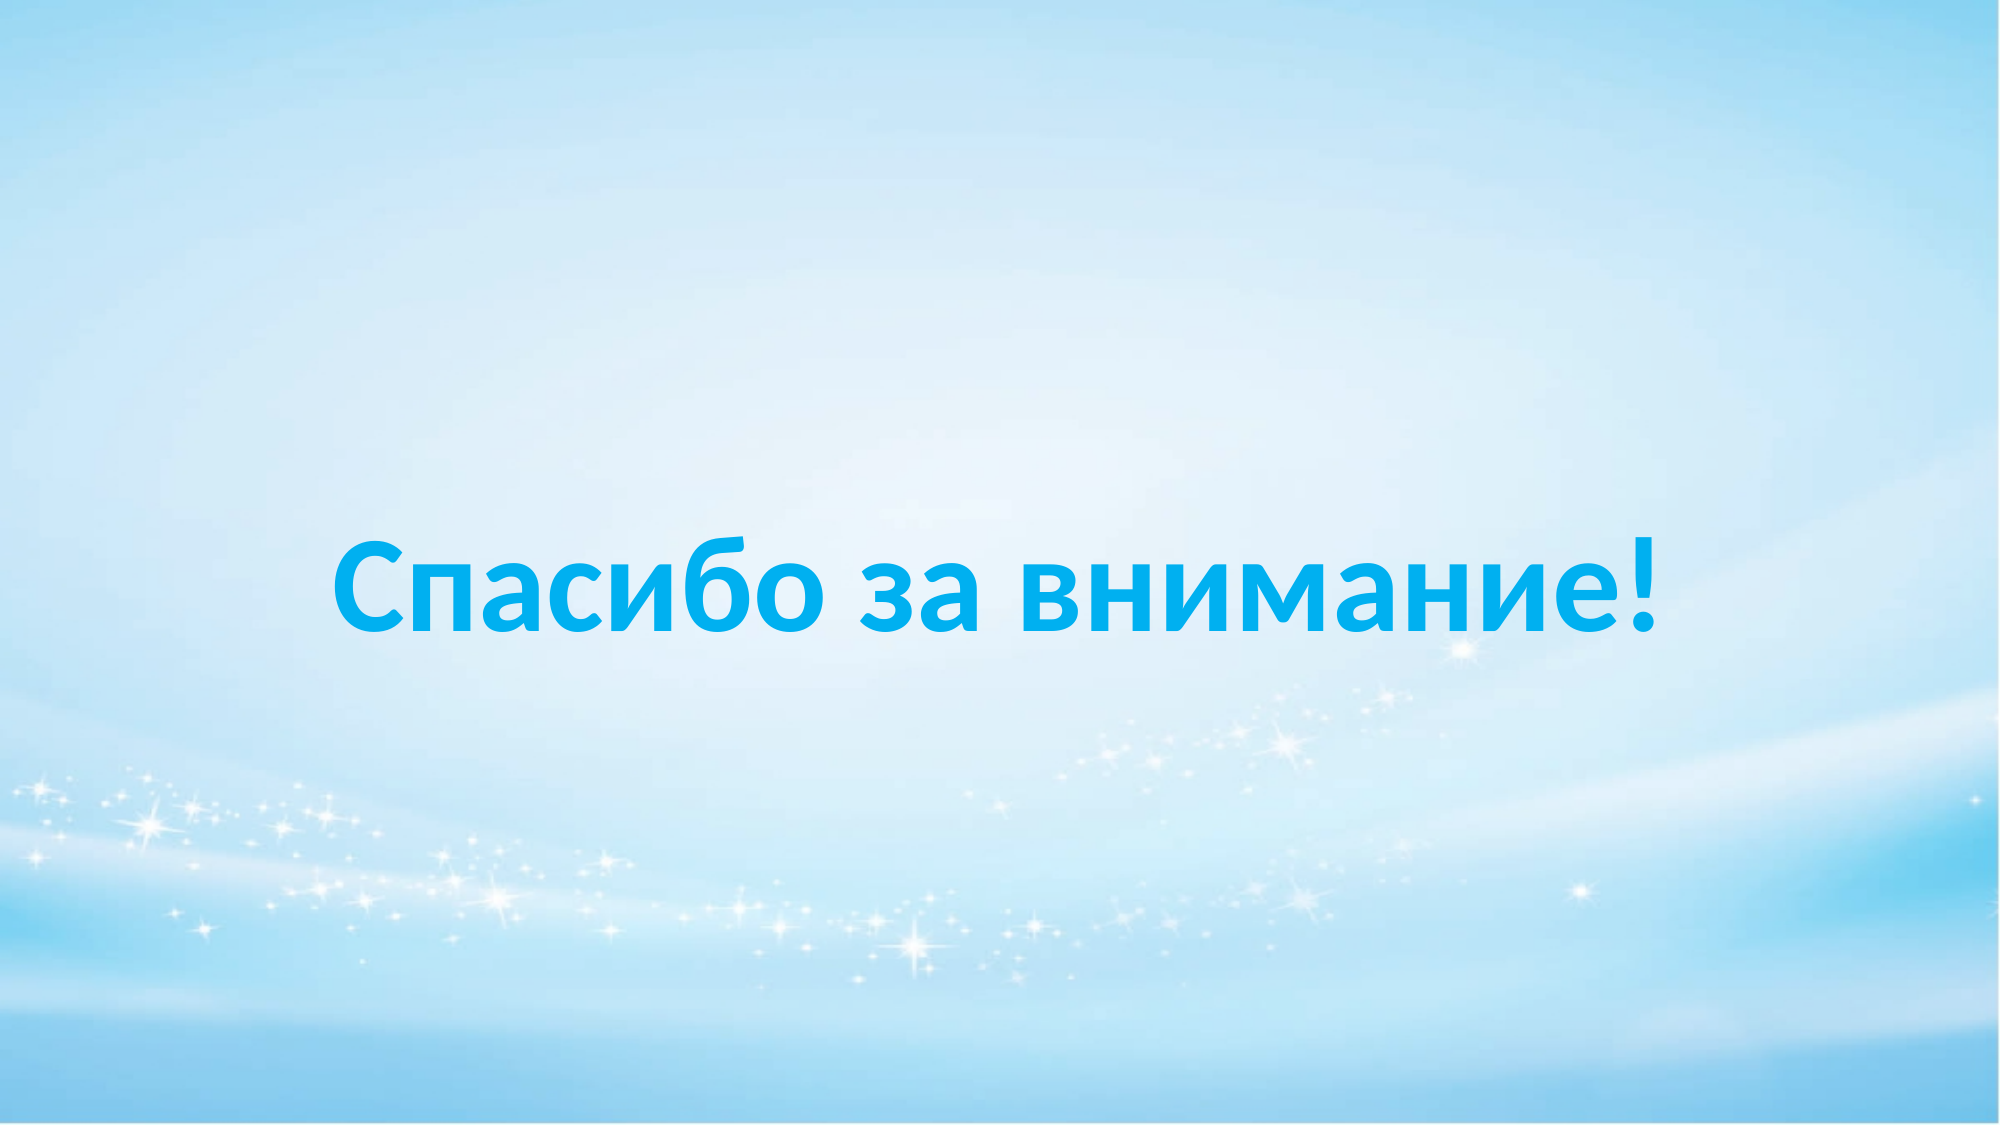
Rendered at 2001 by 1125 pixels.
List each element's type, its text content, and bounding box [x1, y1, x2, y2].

text_box Спасибо за внимание! [317, 486, 1683, 667]
